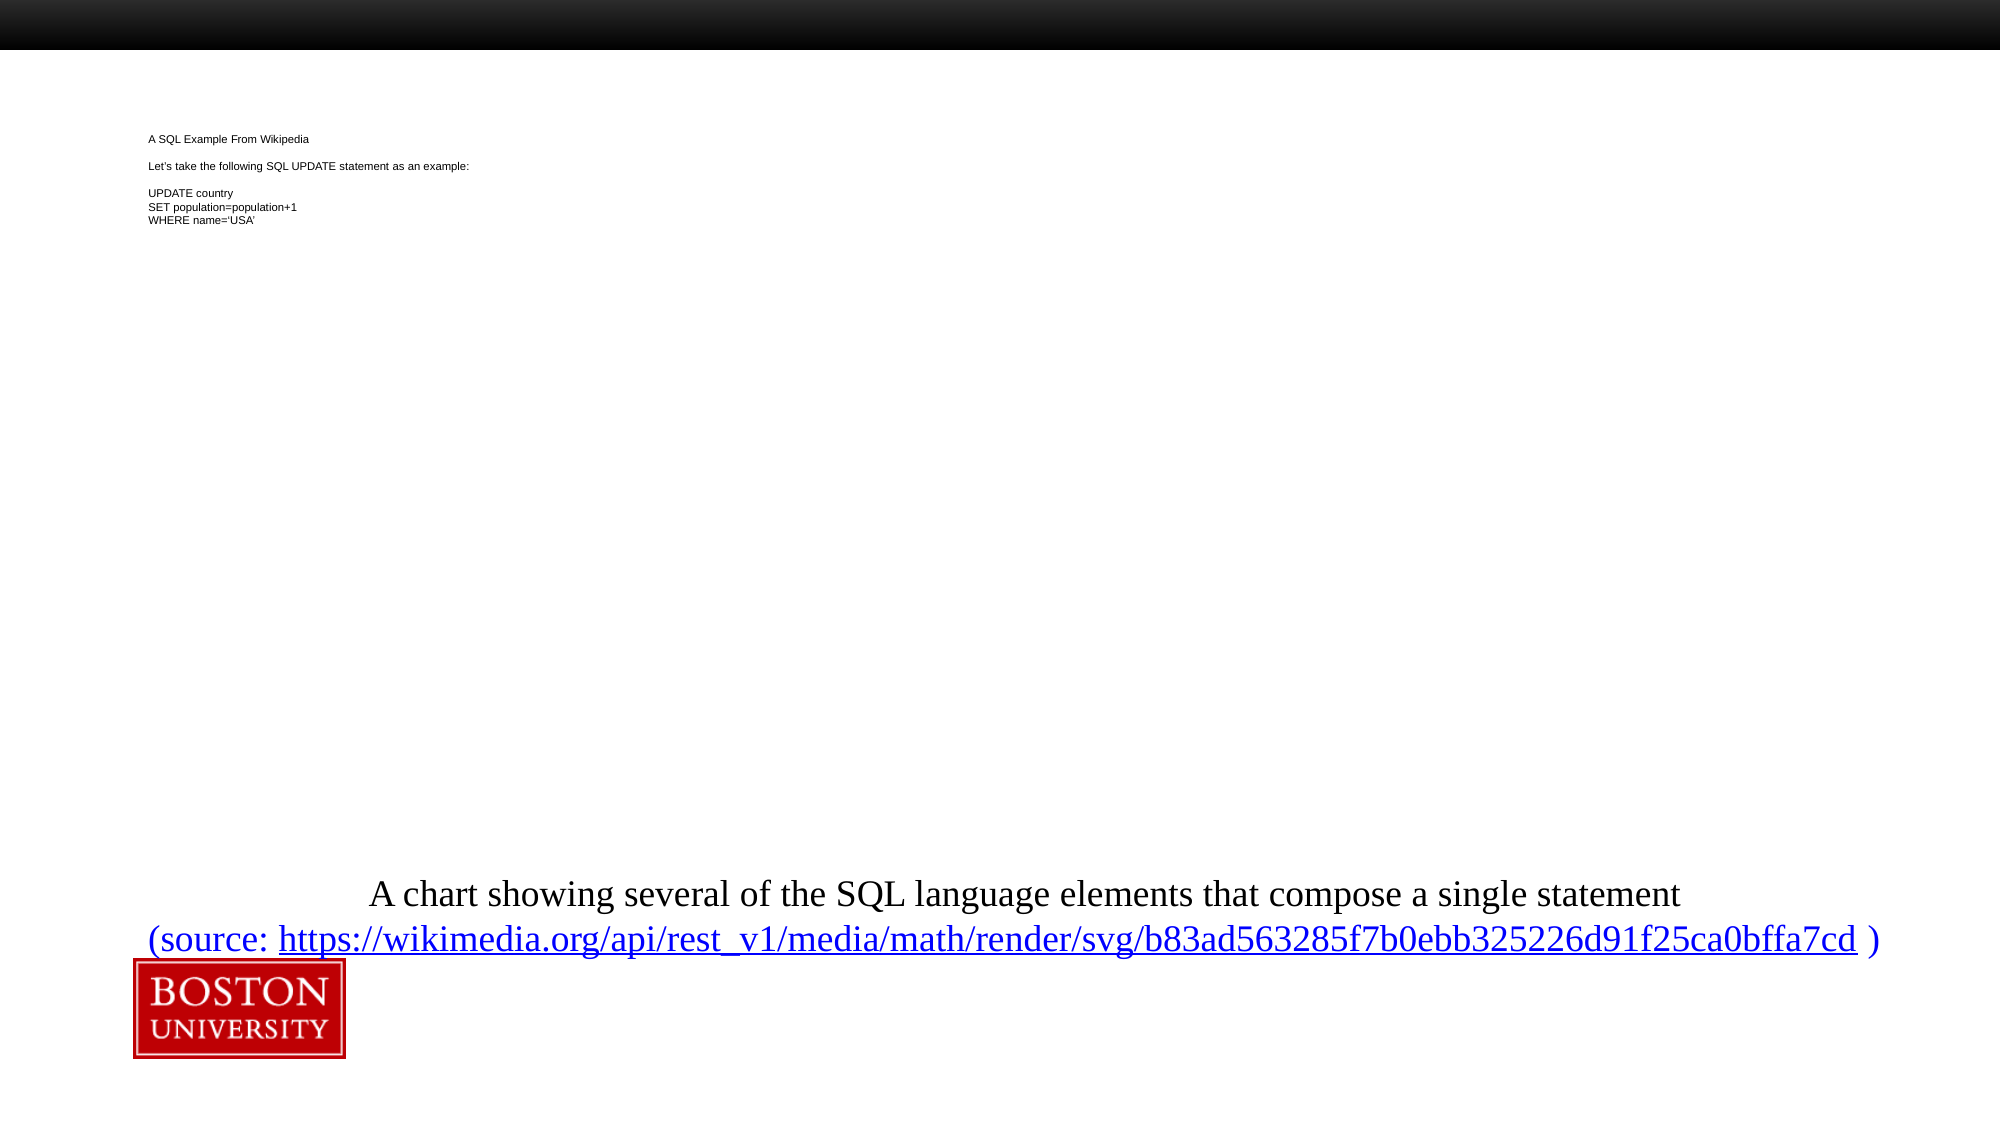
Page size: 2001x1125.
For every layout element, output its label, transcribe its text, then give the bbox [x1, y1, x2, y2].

title A SQL Example From Wikipedia Let’s take the following SQL UPDATE statement as an example: UPDATE country SET population=population+1 WHERE name=‘USA’ [133, 125, 1867, 238]
picture [133, 966, 346, 1059]
text_box A chart showing several of the SQL language elements that compose a single statement (source: https://wikimedia.org/api/rest_v1/media/math/render/svg/b83ad563285f7b0ebb325226d91f25ca0bffa7cd ) [133, 861, 1918, 966]
